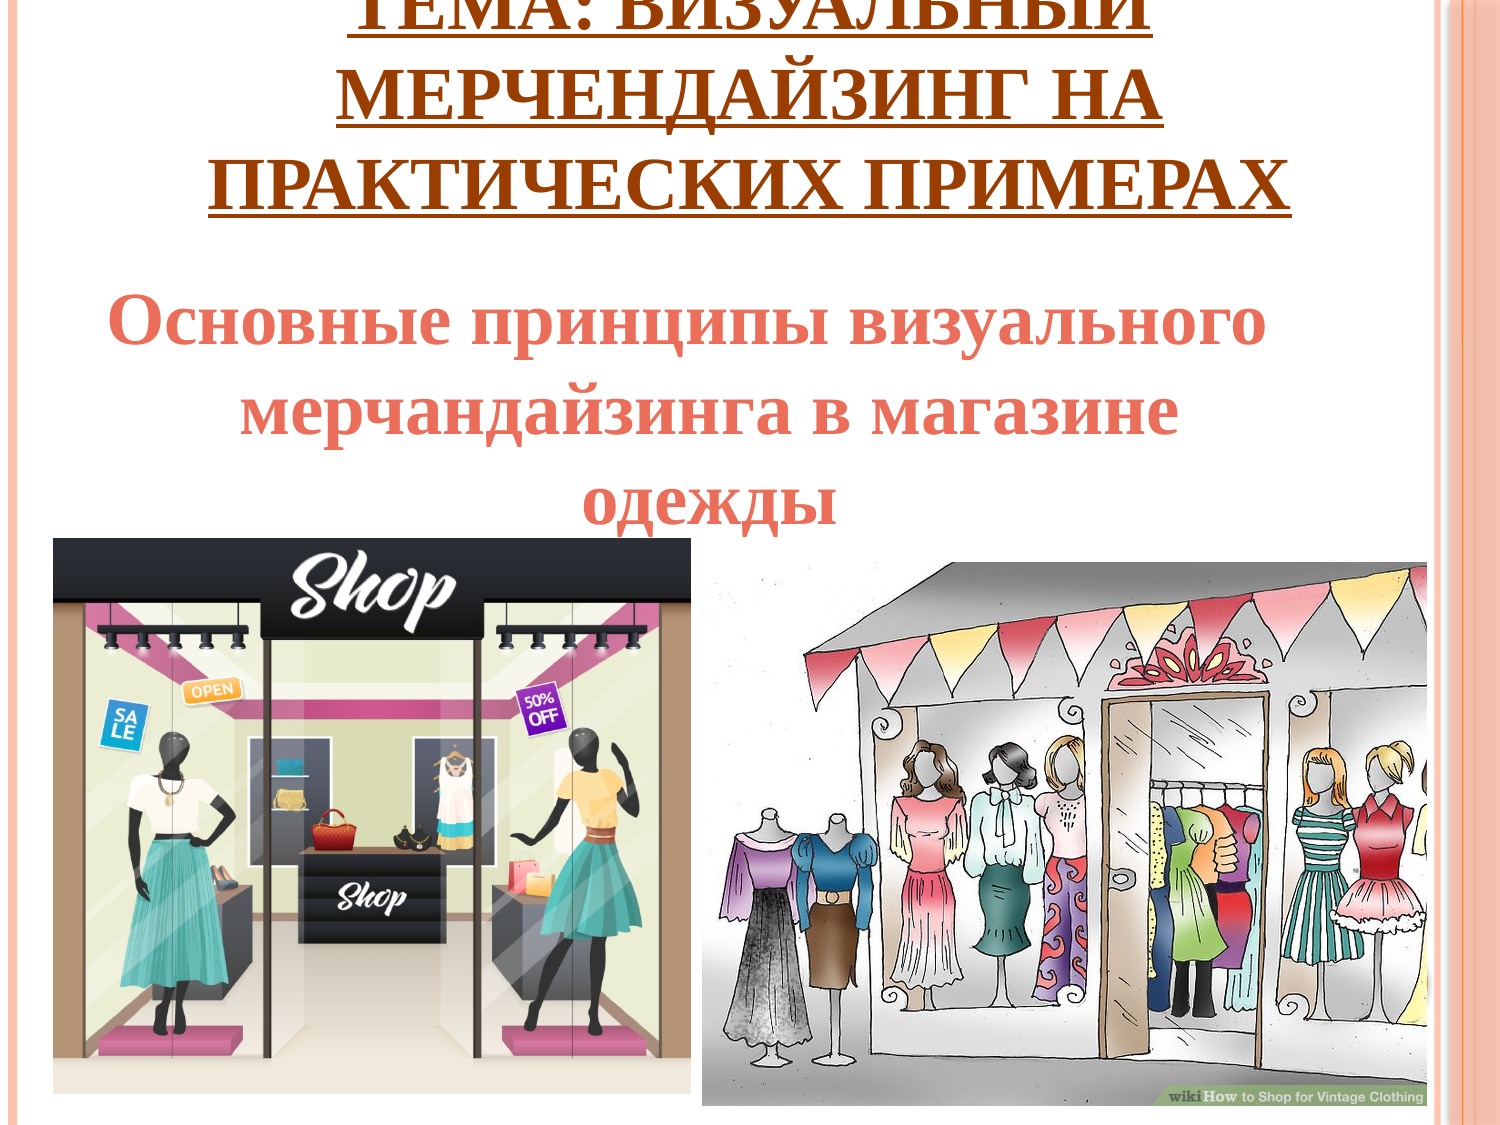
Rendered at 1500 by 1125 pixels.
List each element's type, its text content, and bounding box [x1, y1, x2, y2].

title Тема: Визуальный мерчендайзинг на практических примерах [75, 24, 1425, 232]
picture [702, 561, 1428, 1106]
picture [52, 538, 692, 1095]
list Основные принципы визуального мерчандайзинга в магазине одежды [75, 262, 1300, 561]
